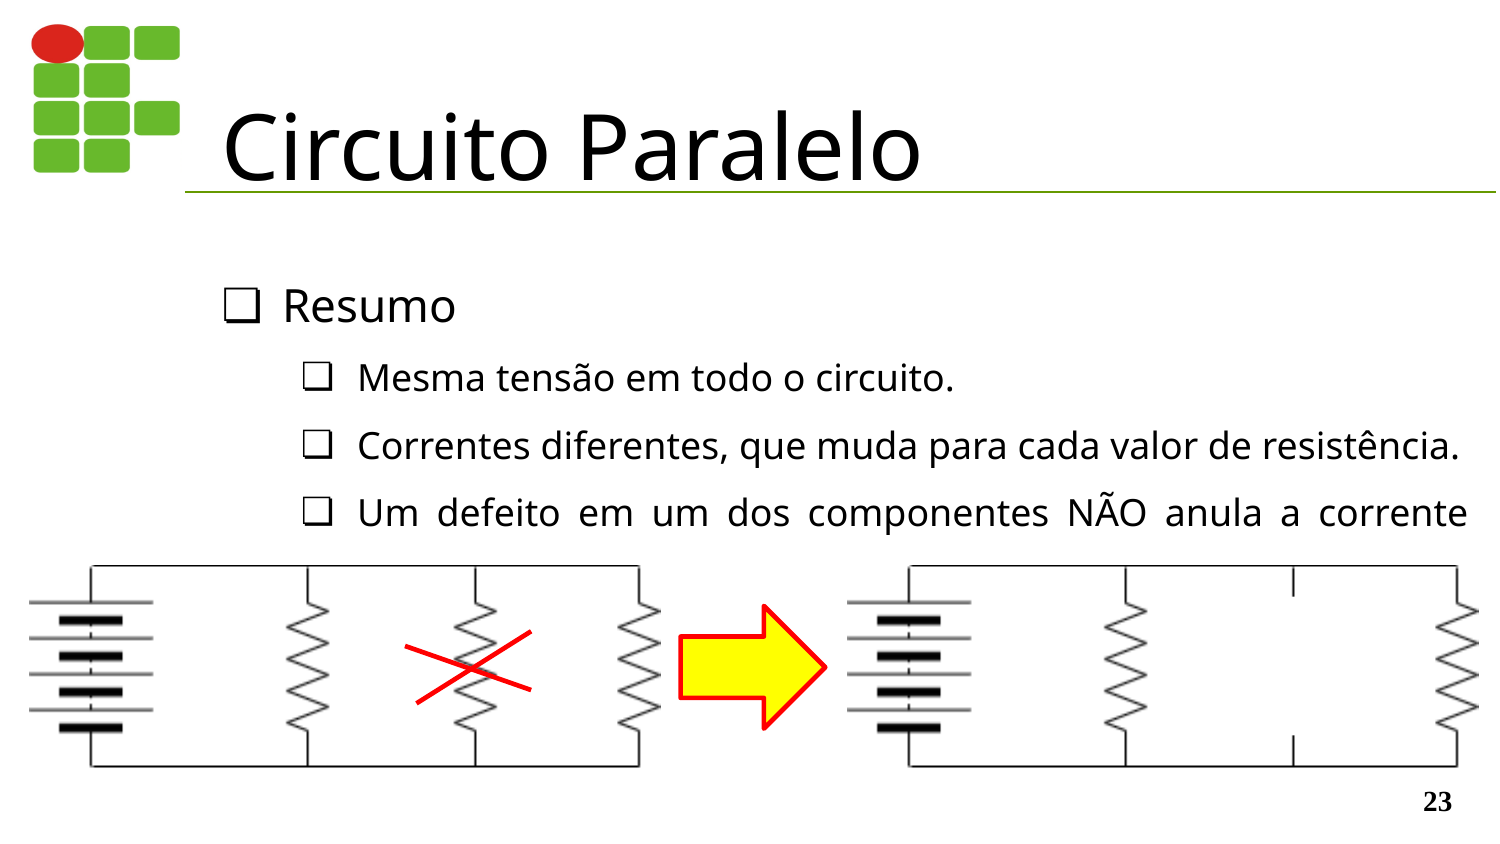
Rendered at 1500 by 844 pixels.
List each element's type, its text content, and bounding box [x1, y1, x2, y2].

list Resumo Mesma tensão em todo o circuito. Correntes diferentes, que muda para cada valor de resistência. Um defeito em um dos componentes NÃO anula a corrente total. [192, 241, 1485, 603]
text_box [404, 645, 532, 691]
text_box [416, 697, 532, 704]
picture [28, 564, 661, 770]
picture [29, 23, 182, 174]
text_box ‹#› [1403, 777, 1468, 825]
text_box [416, 630, 532, 645]
text_box [680, 605, 826, 729]
title Circuito Paralelo [206, 26, 1468, 207]
picture [847, 564, 1479, 770]
